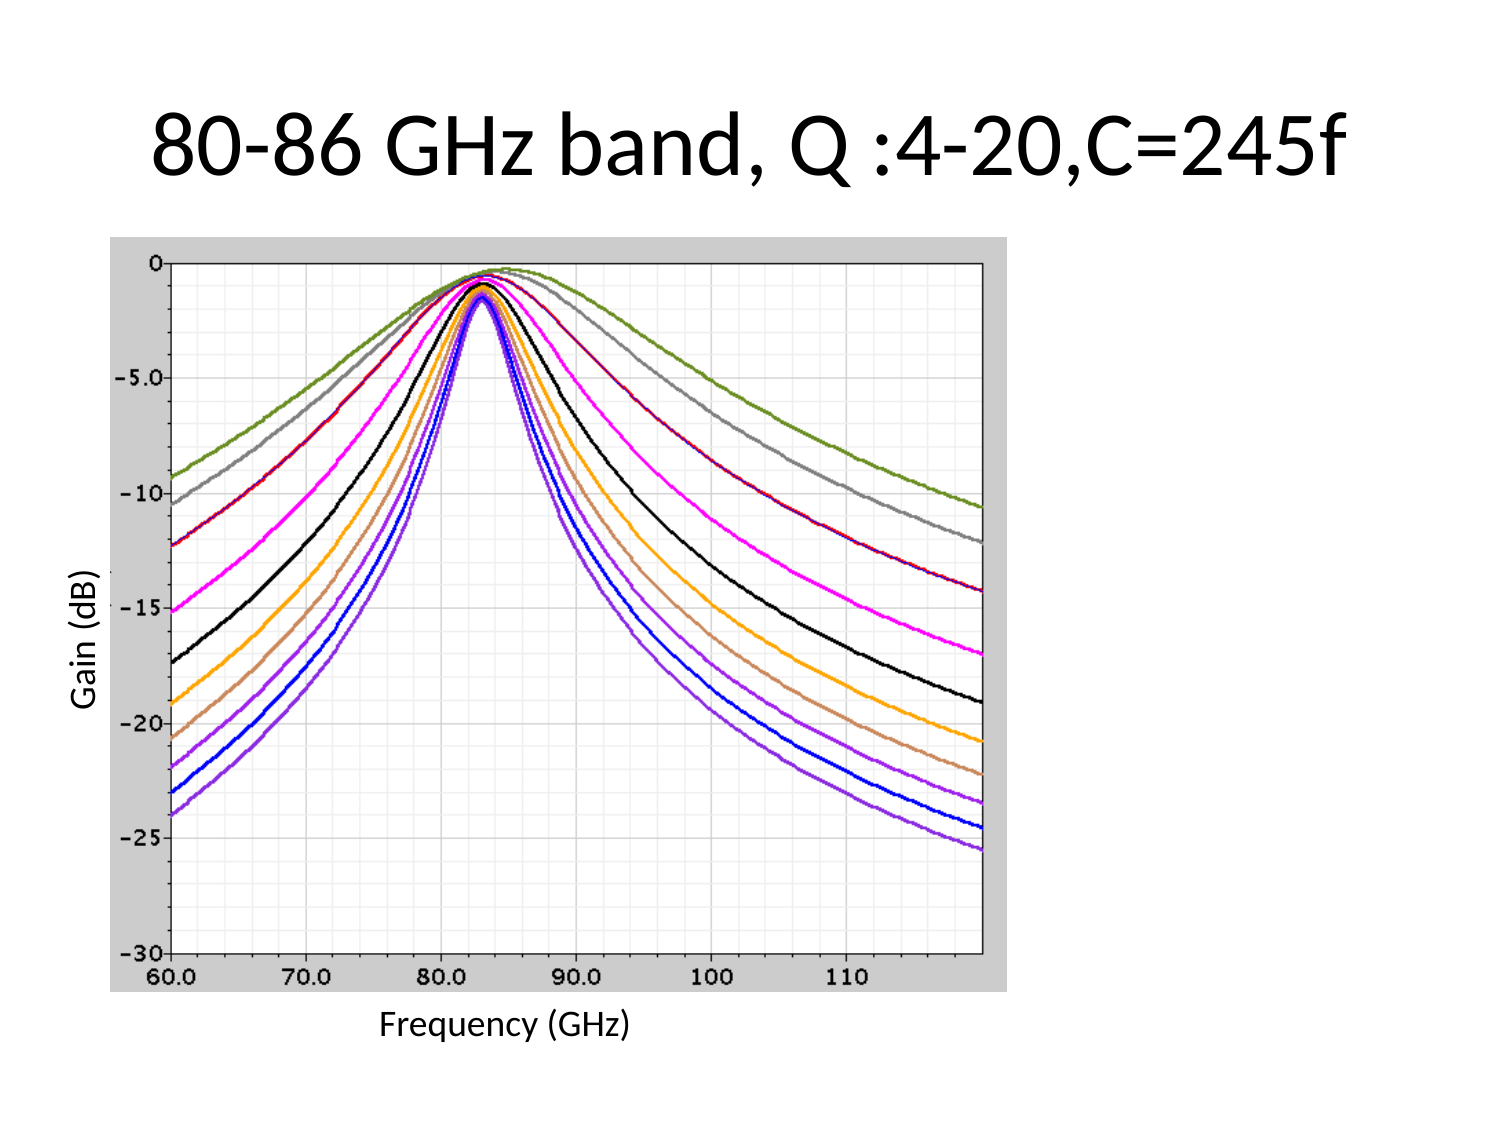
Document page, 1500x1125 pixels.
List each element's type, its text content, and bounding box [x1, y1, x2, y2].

title 80-86 GHz band, Q :4-20,C=245f [75, 45, 1425, 233]
picture [110, 237, 1007, 993]
text_box Gain (dB) [49, 554, 105, 726]
text_box Frequency (GHz) [364, 1000, 647, 1052]
